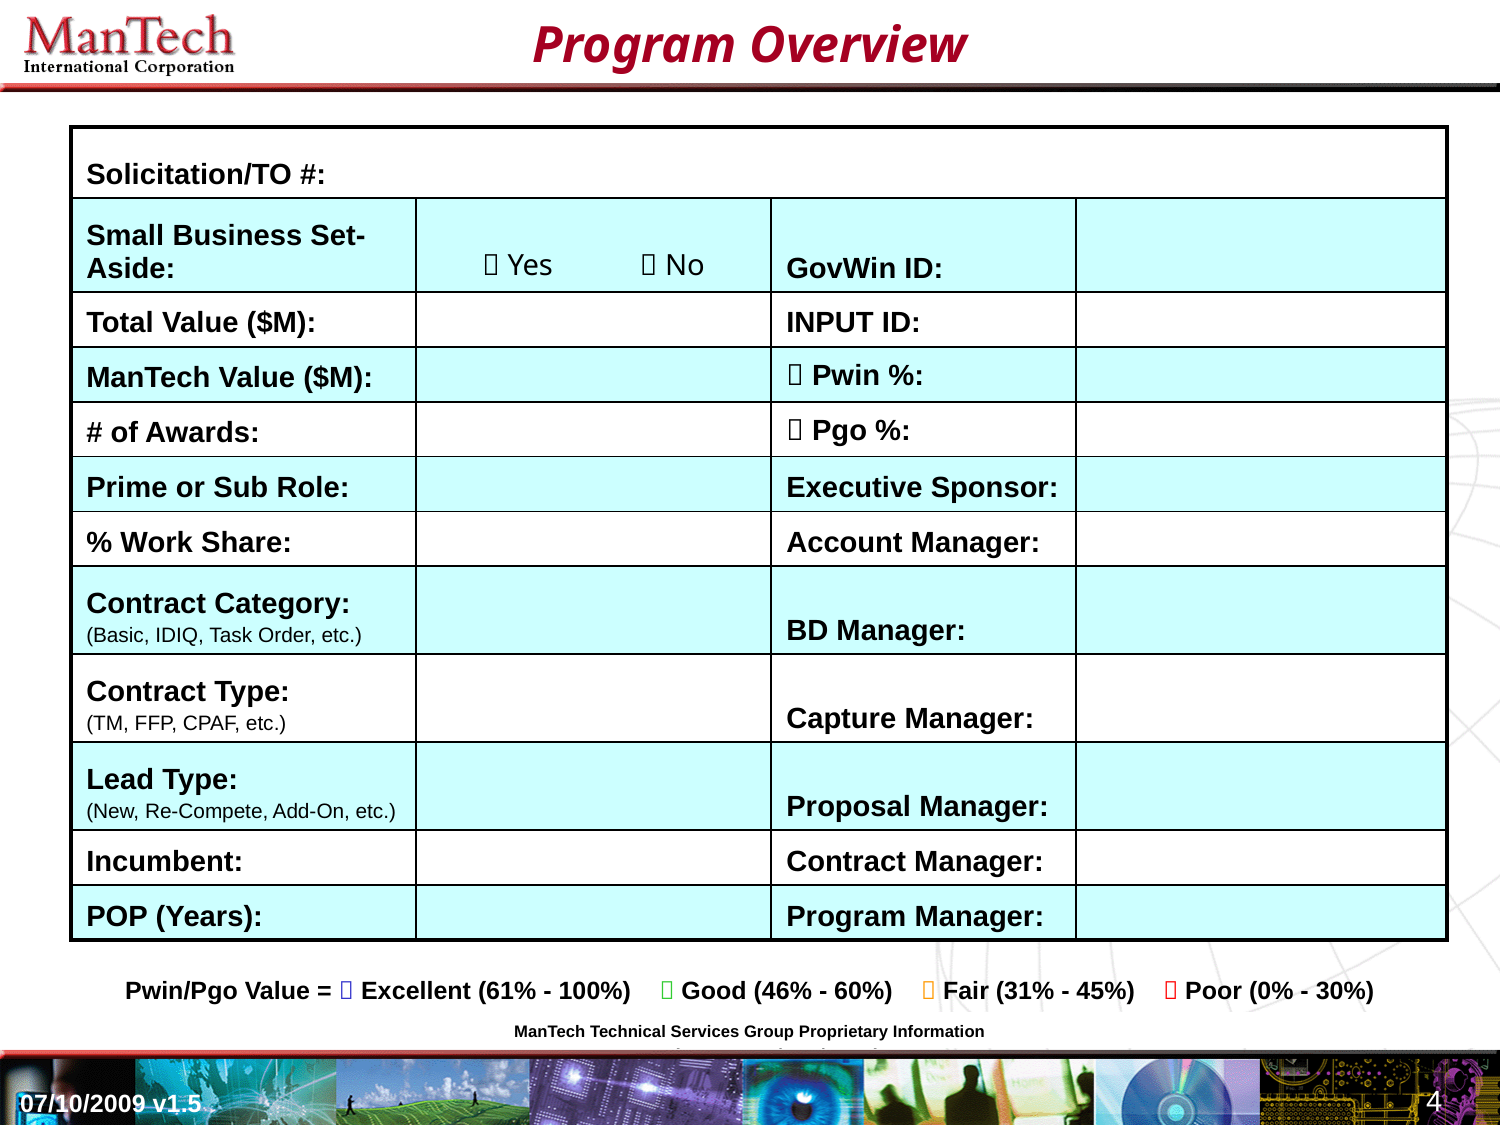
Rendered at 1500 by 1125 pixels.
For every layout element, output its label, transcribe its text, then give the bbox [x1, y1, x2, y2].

table_cell Contract Manager: [772, 831, 1075, 884]
table_cell Proposal Manager: [772, 743, 1075, 829]
table_cell [417, 831, 770, 884]
table_cell Incumbent: [73, 831, 415, 884]
table_cell [417, 512, 770, 565]
text_box ManTech Technical Services Group Proprietary Information [0, 1012, 1500, 1048]
table_header Solicitation/TO #: [73, 129, 1445, 197]
table_cell BD Manager: [772, 567, 1075, 653]
table_cell % Work Share: [73, 512, 415, 565]
table_cell Executive Sponsor: [772, 457, 1075, 511]
table_cell [1077, 457, 1445, 511]
table_cell  Yes  No [417, 199, 770, 291]
table_cell [1077, 403, 1445, 456]
table_cell [1077, 743, 1445, 829]
table_cell Program Manager: [772, 886, 1075, 938]
table_cell  Pwin %: [772, 348, 1075, 401]
table_cell [1077, 655, 1445, 741]
table_cell Account Manager: [772, 512, 1075, 565]
table_cell [417, 403, 770, 456]
table_cell [1077, 199, 1445, 291]
title Program Overview [0, 4, 1500, 80]
table_cell [1077, 886, 1445, 938]
table_cell Small Business Set-Aside: [73, 199, 415, 291]
table_cell Total Value ($M): [73, 293, 415, 346]
table_cell Contract Category: (Basic, IDIQ, Task Order, etc.) [73, 567, 415, 653]
table_cell  Pgo %: [772, 403, 1075, 456]
text_box Pwin/Pgo Value =  Excellent (61% - 100%)  Good (46% - 60%)  Fair (31% - 45%)  Poor (0% - 30%) [0, 966, 1500, 1012]
table_cell INPUT ID: [772, 293, 1075, 346]
table_cell [1077, 293, 1445, 346]
table_cell Contract Type: (TM, FFP, CPAF, etc.) [73, 655, 415, 741]
table_cell GovWin ID: [772, 199, 1075, 291]
table_cell Capture Manager: [772, 655, 1075, 741]
table_cell [417, 567, 770, 653]
table_cell # of Awards: [73, 403, 415, 456]
table_cell [417, 743, 770, 829]
table_cell [417, 886, 770, 938]
table_cell Lead Type: (New, Re-Compete, Add-On, etc.) [73, 743, 415, 829]
table_cell [417, 348, 770, 401]
table_cell [417, 655, 770, 741]
table_cell POP (Years): [73, 886, 415, 938]
table_cell [1077, 567, 1445, 653]
table_cell [1077, 512, 1445, 565]
table_cell Prime or Sub Role: [73, 457, 415, 511]
table_cell [417, 293, 770, 346]
table_cell [1077, 831, 1445, 884]
table_cell ManTech Value ($M): [73, 348, 415, 401]
table_cell [1077, 348, 1445, 401]
table_cell [417, 457, 770, 511]
